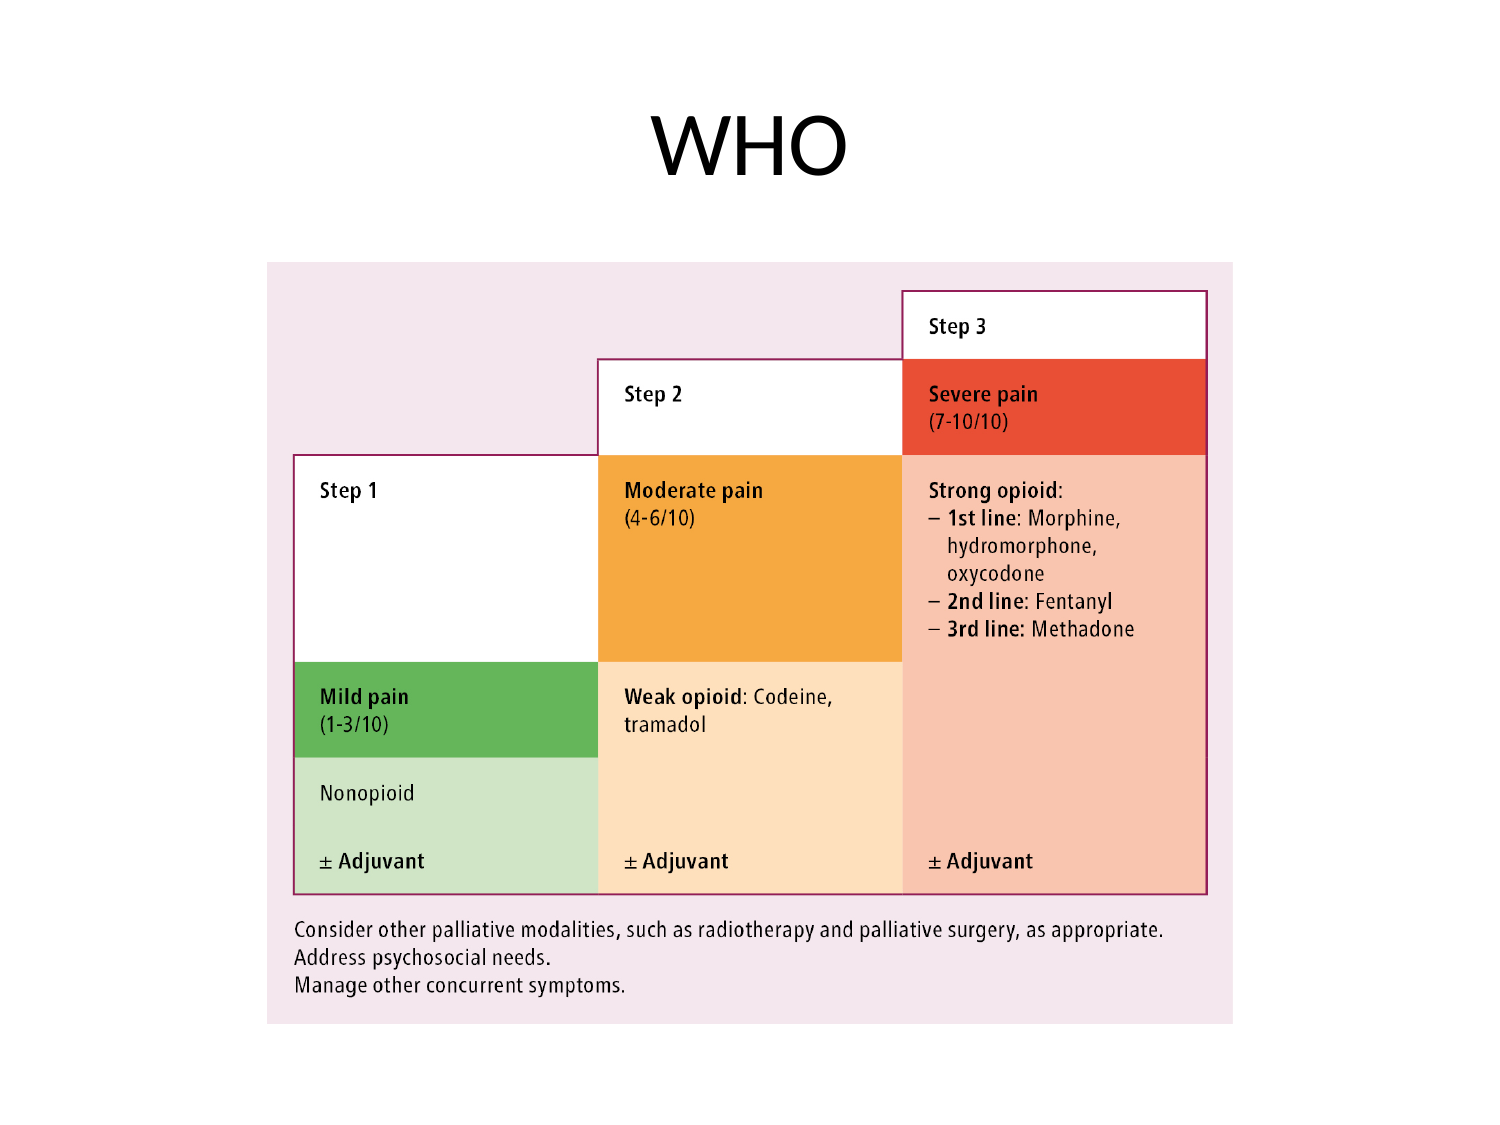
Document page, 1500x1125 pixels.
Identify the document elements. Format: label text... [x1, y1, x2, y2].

title WHO [75, 45, 1425, 233]
picture [267, 262, 1233, 1025]
